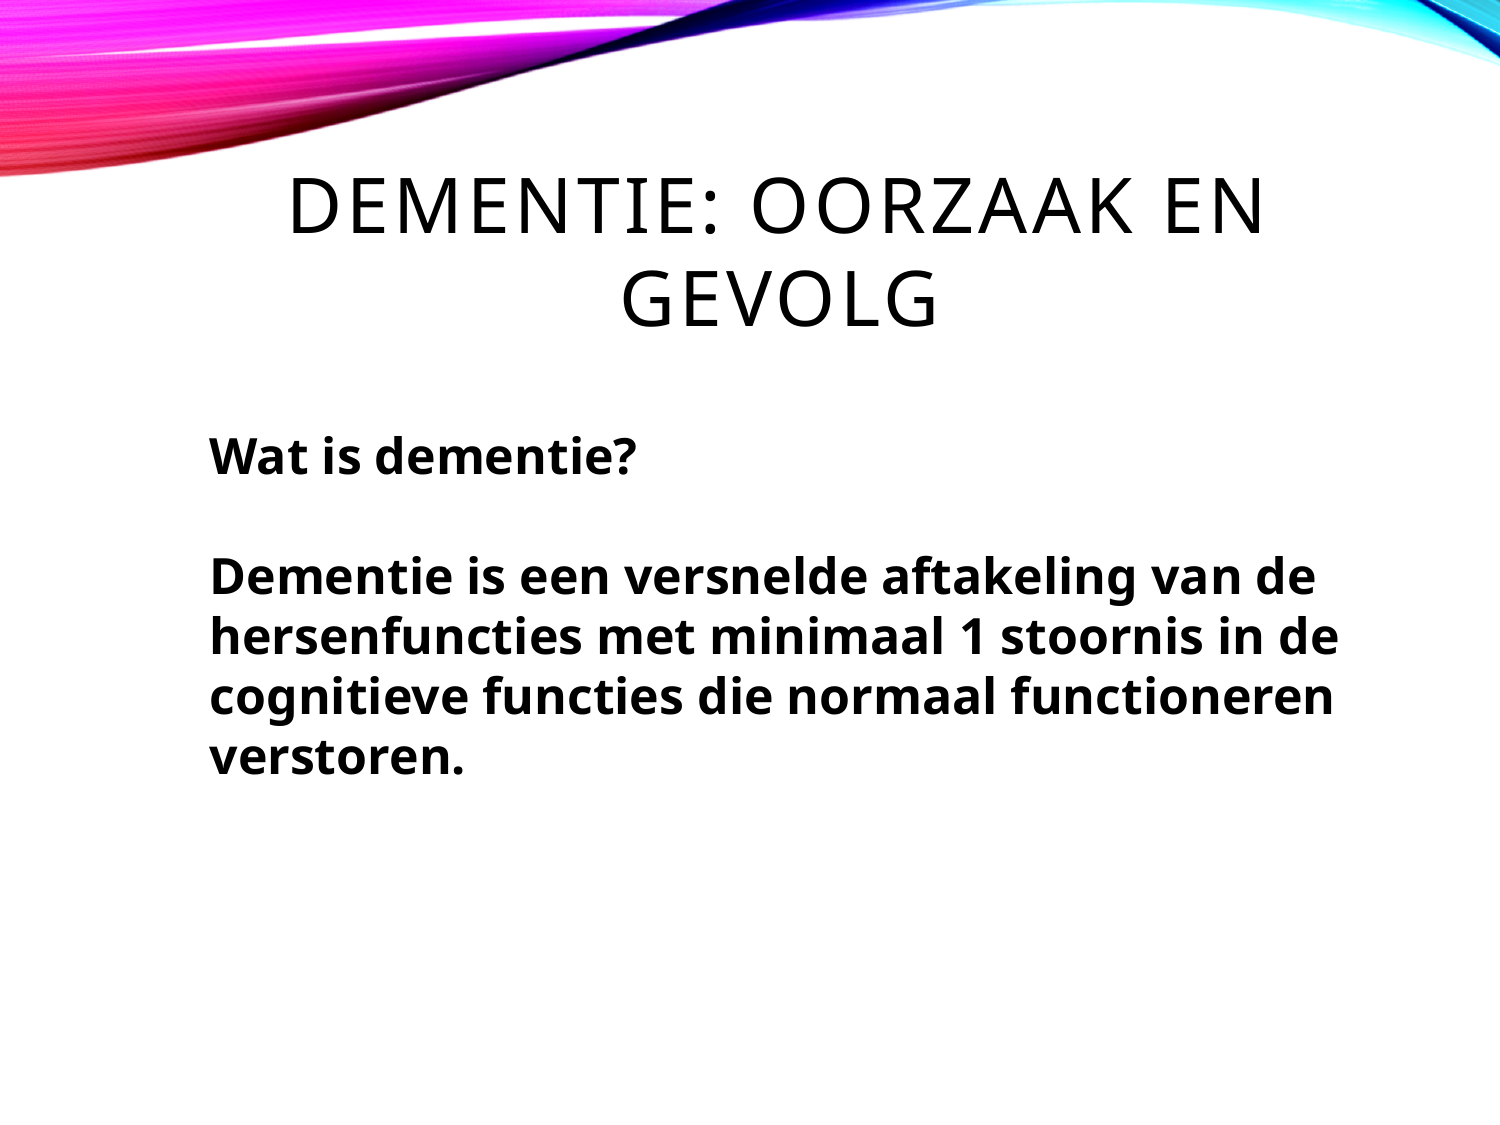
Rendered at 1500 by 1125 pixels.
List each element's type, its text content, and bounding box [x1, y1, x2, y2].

text_box Wat is dementie? Dementie is een versnelde aftakeling van de hersenfuncties met minimaal 1 stoornis in de cognitieve functies die normaal functioneren verstoren. [194, 417, 1385, 792]
text_box Dementie: oorzaak en gevolg [147, 149, 1412, 350]
picture [0, 0, 1500, 178]
